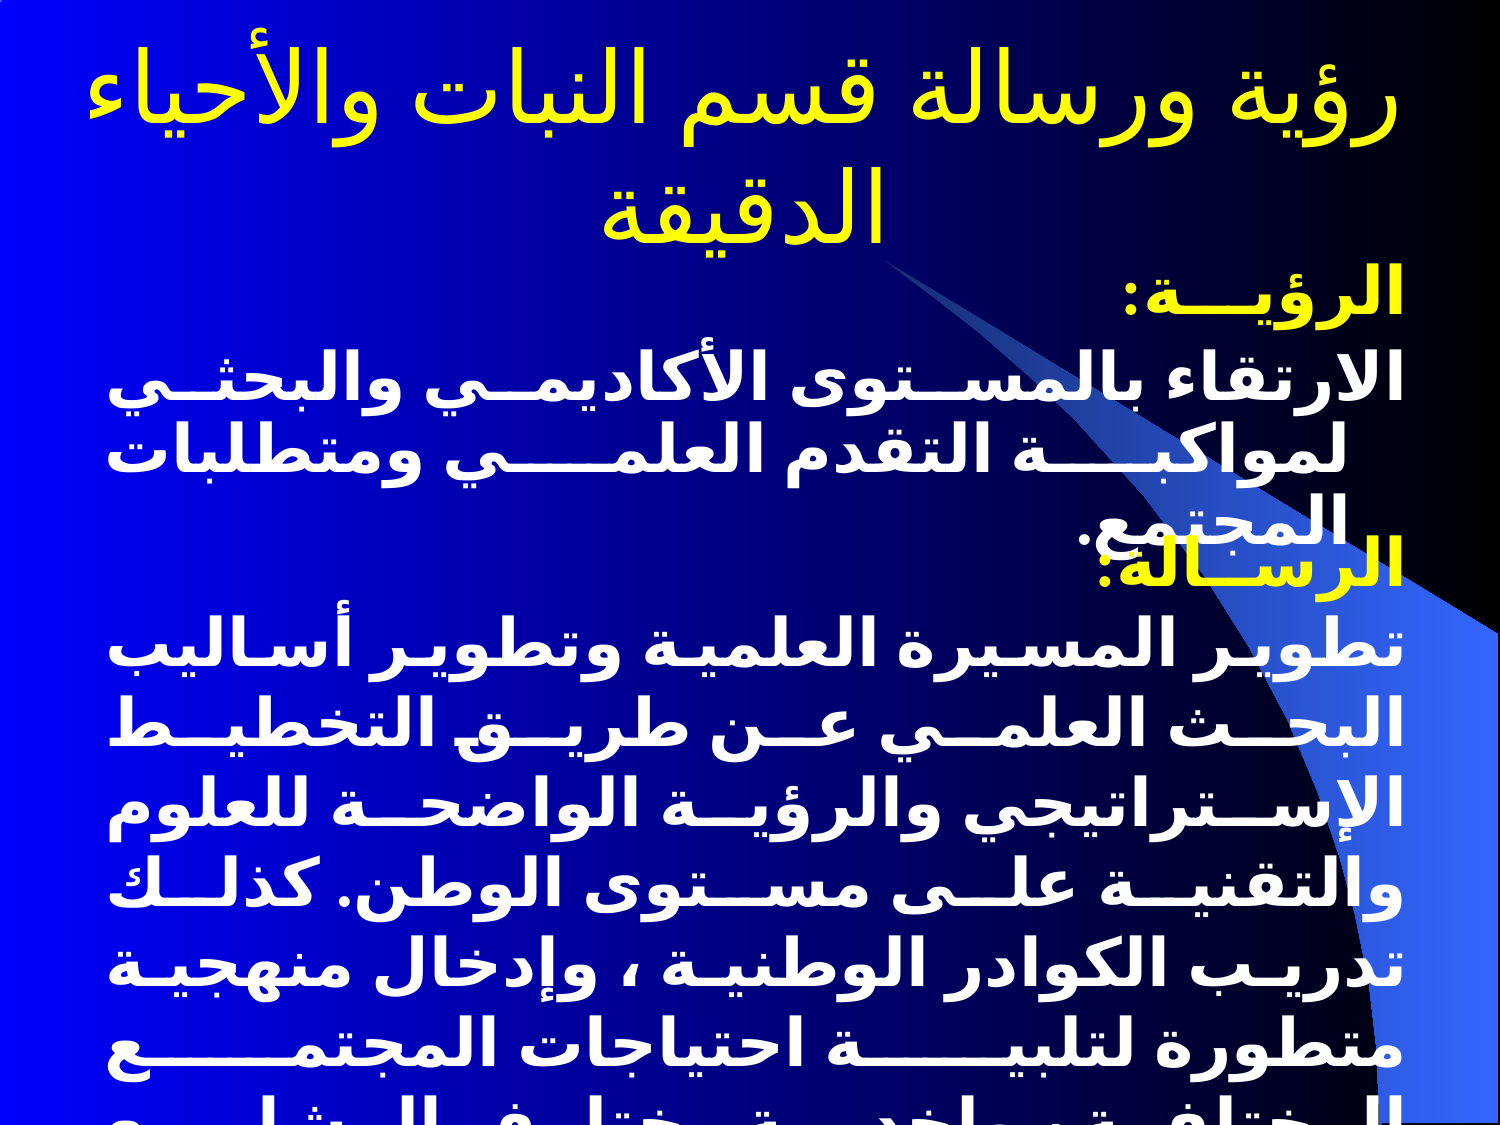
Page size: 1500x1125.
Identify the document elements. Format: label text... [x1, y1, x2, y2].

text_box الرســالة: تطوير المسيرة العلمية وتطوير أساليب البحث العلمي عن طريق التخطيط الإستراتيجي والرؤية الواضحة للعلوم والتقنية على مستوى الوطن. كذلك تدريب الكوادر الوطنية ، وإدخال منهجية متطورة لتلبية احتياجات المجتمع المختلفة ، ولخدمة مختلف المشاريع البحثية والإنمائية بالمجتمع. [74, 512, 1438, 1038]
title رؤية ورسالة قسم النبات والأحياء الدقيقة [49, 62, 1438, 226]
list الرؤيـــة: الارتقاء بالمستوى الأكاديمي والبحثي لمواكبة التقدم العلمي ومتطلبات المجتمع. [74, 249, 1438, 512]
